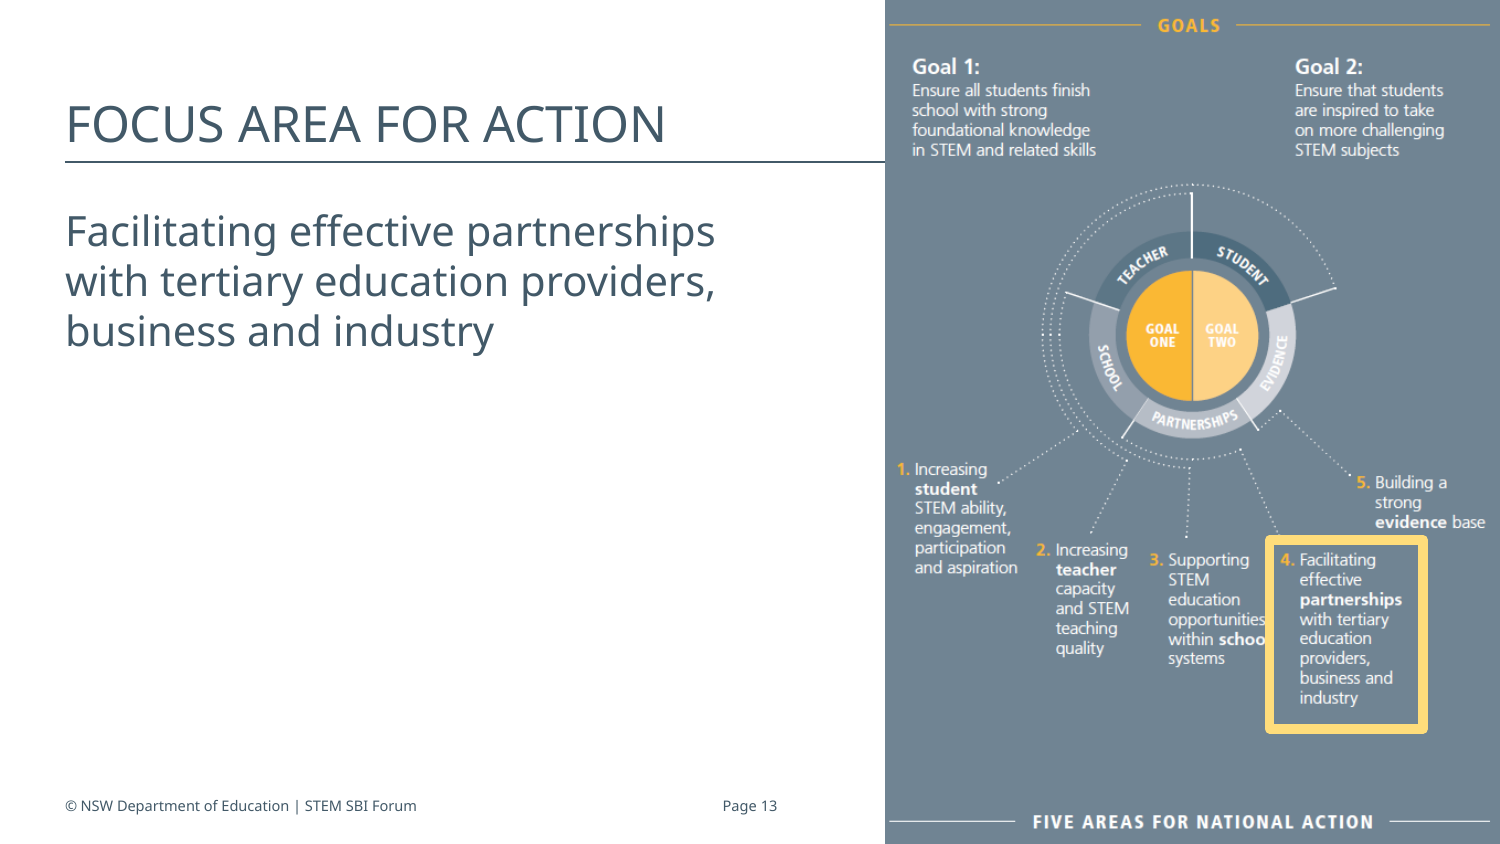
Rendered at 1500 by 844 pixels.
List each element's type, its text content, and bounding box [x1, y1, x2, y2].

list Facilitating effective partnerships with tertiary education providers, business and industry [64, 196, 821, 777]
footer © NSW Department of Education | STEM SBI Forum [64, 779, 514, 824]
slide_number Page 13 [575, 779, 879, 824]
picture [884, 0, 1500, 844]
title Focus Area for action [64, 43, 879, 161]
